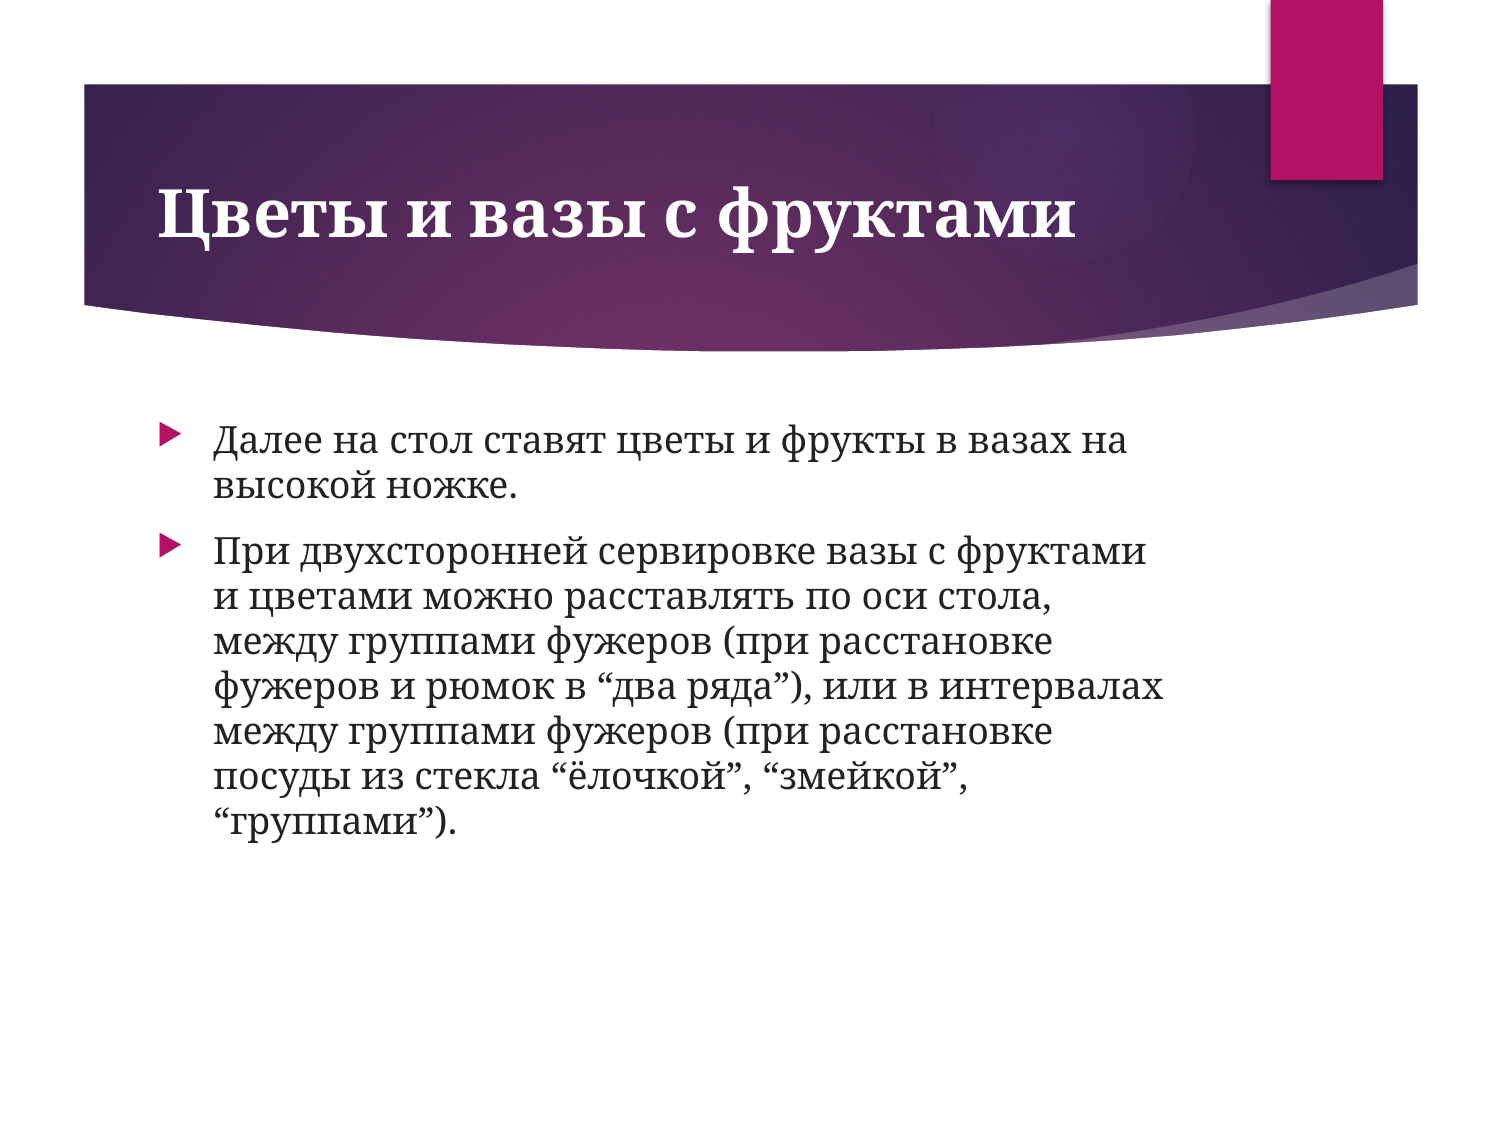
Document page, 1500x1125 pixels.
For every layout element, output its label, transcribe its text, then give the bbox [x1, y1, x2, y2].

title Цветы и вазы с фруктами [142, 152, 1183, 269]
list Далее на стол ставят цветы и фрукты в вазах на высокой ножке. При двухсторонней сервировке вазы с фруктами и цветами можно расставлять по оси стола, между группами фужеров (при расстановке фужеров и рюмок в “два ряда”), или в интервалах между группами фужеров (при расстановке посуды из стекла “ёлочкой”, “змейкой”, “группами”). [141, 408, 1183, 988]
